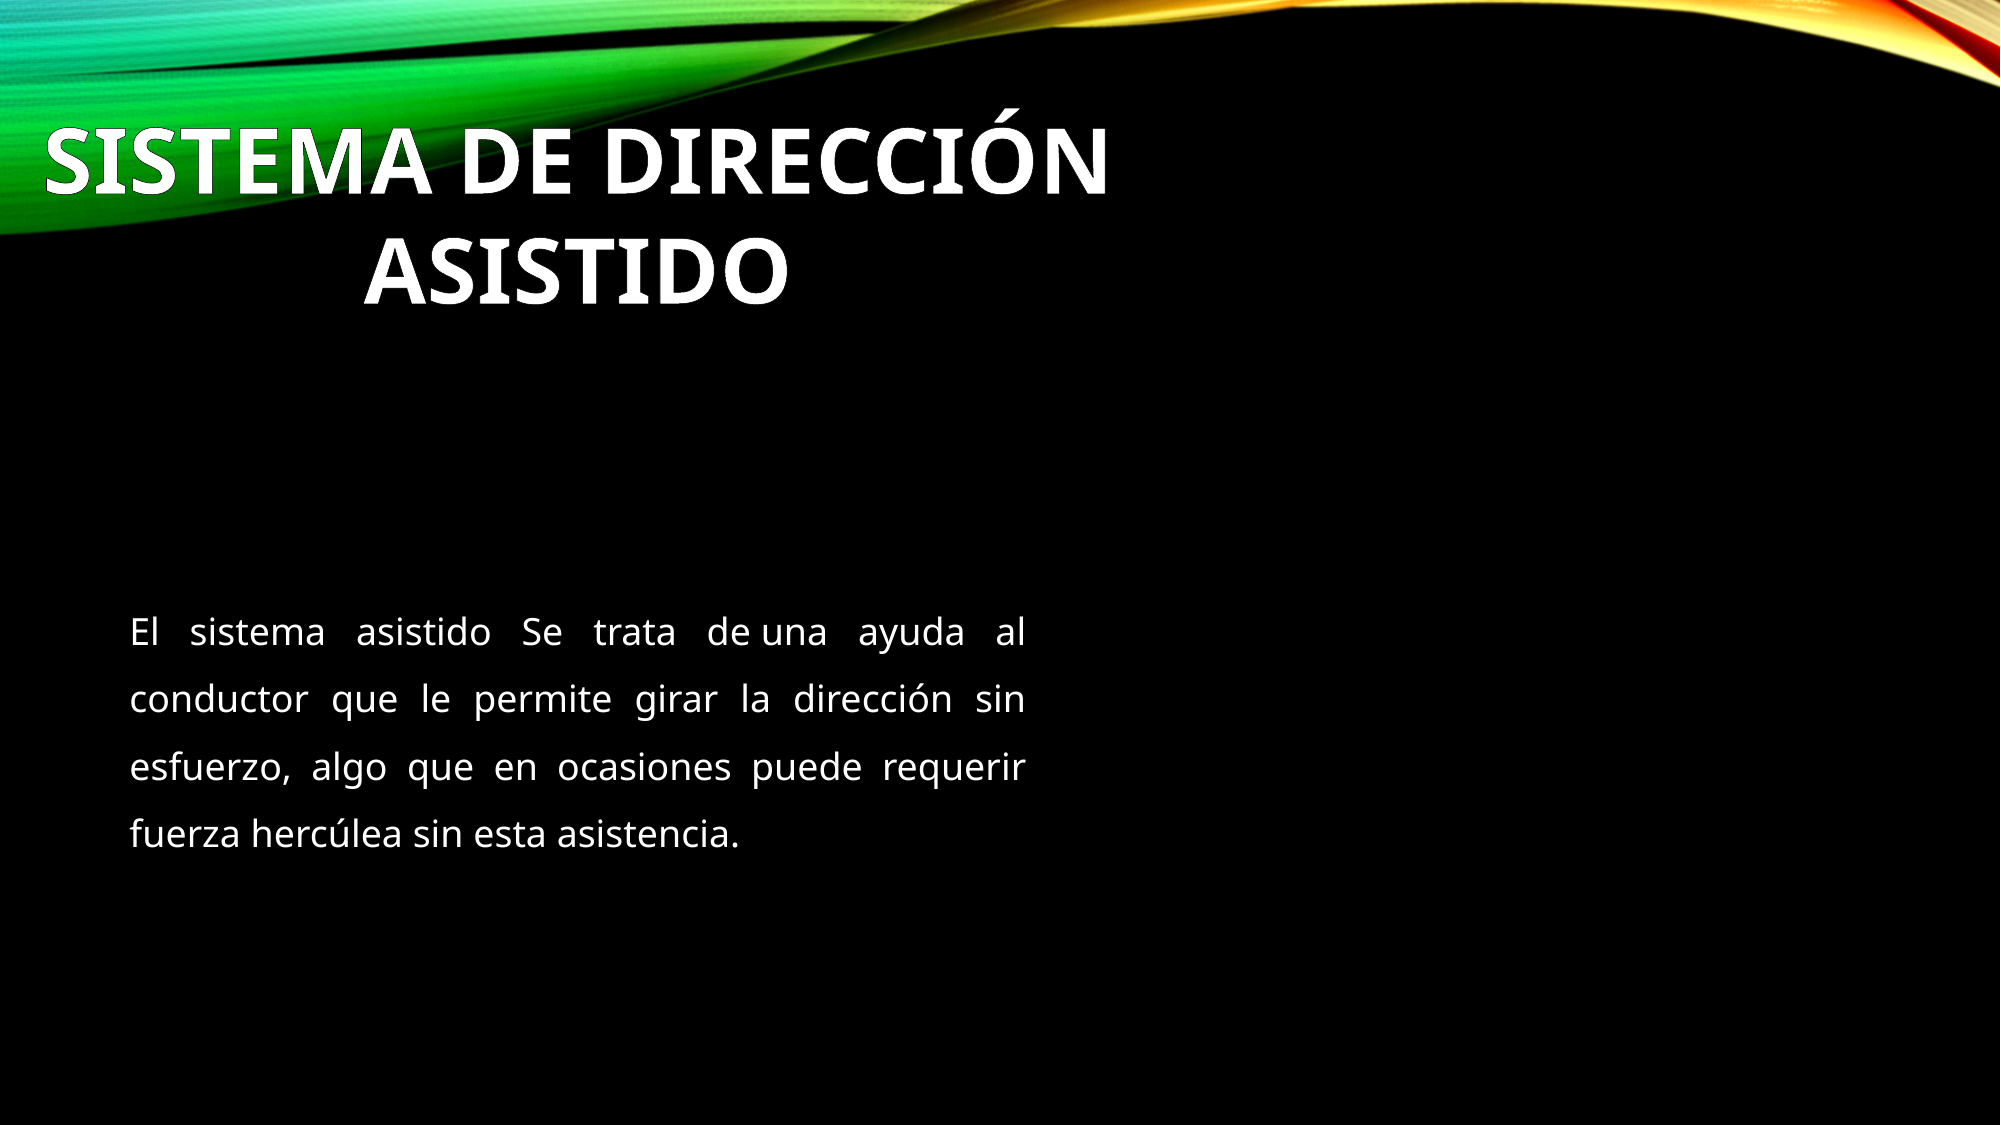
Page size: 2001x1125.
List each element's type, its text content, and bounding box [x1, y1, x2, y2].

text_box SISTEMA DE DIRECCIÓN ASISTIDO [3, 94, 1153, 330]
text_box El sistema asistido Se trata de una ayuda al conductor que le permite girar la dirección sin esfuerzo, algo que en ocasiones puede requerir fuerza hercúlea sin esta asistencia. [114, 577, 1042, 863]
picture [0, 0, 2000, 237]
